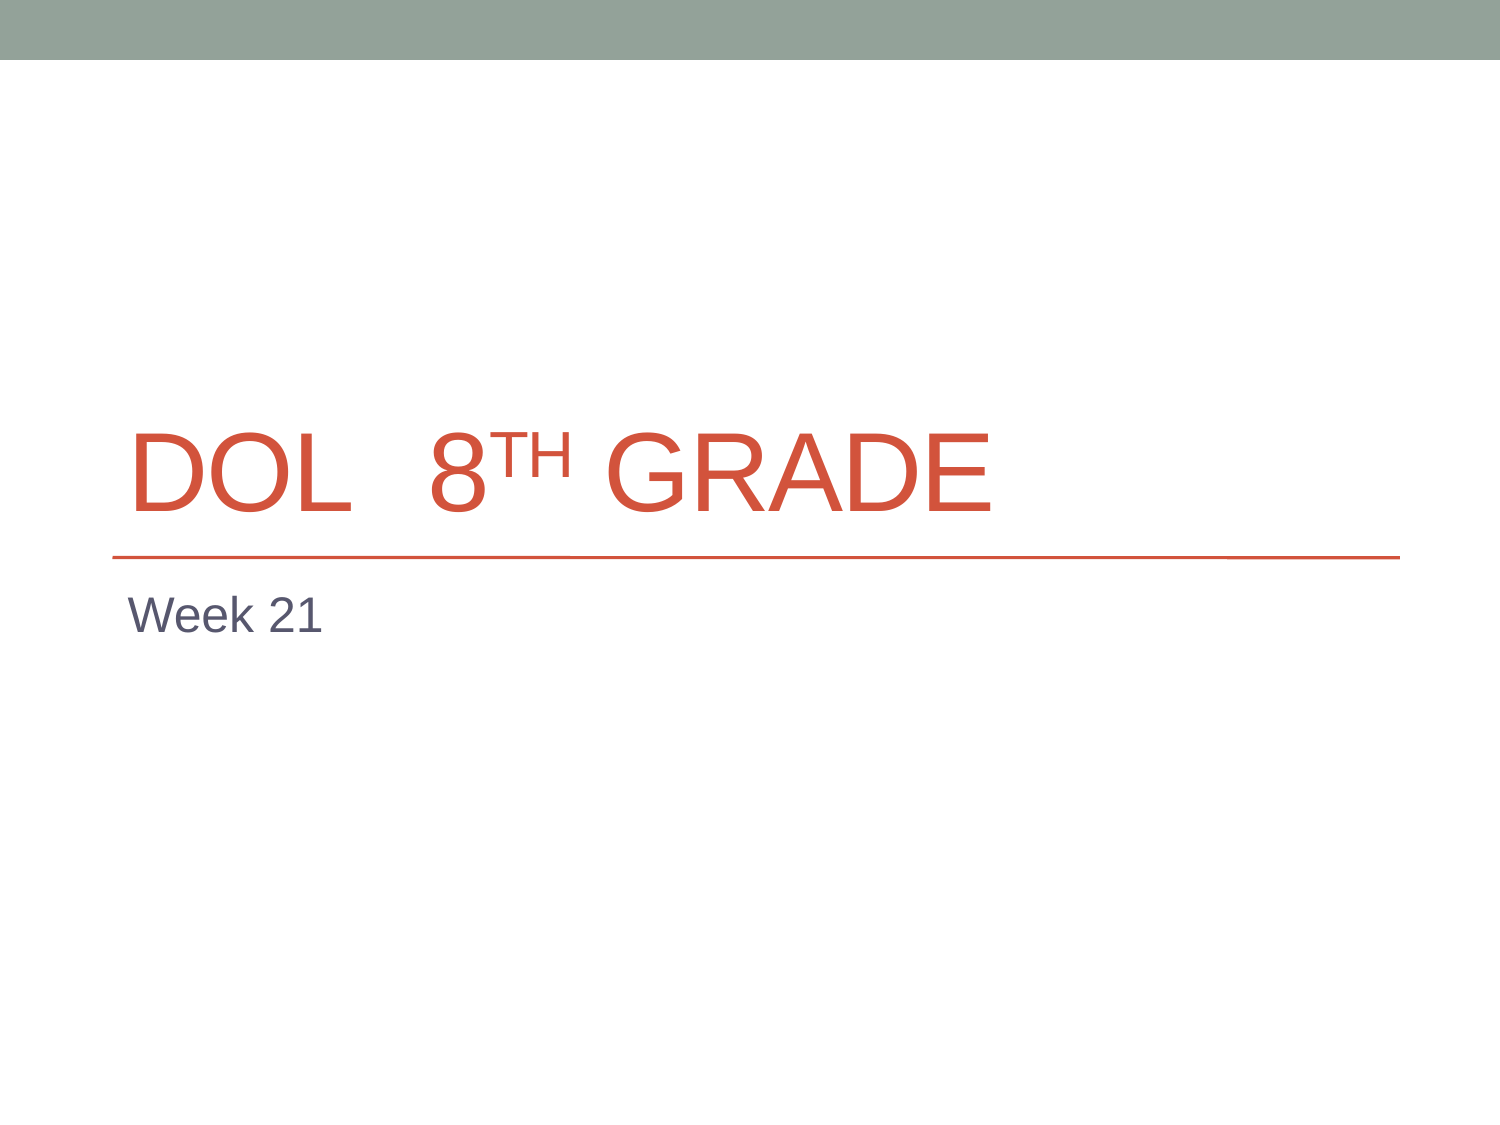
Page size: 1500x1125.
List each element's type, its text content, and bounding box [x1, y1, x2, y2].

title Dol 8th grade [112, 224, 1400, 542]
subtitle Week 21 [112, 575, 1163, 863]
